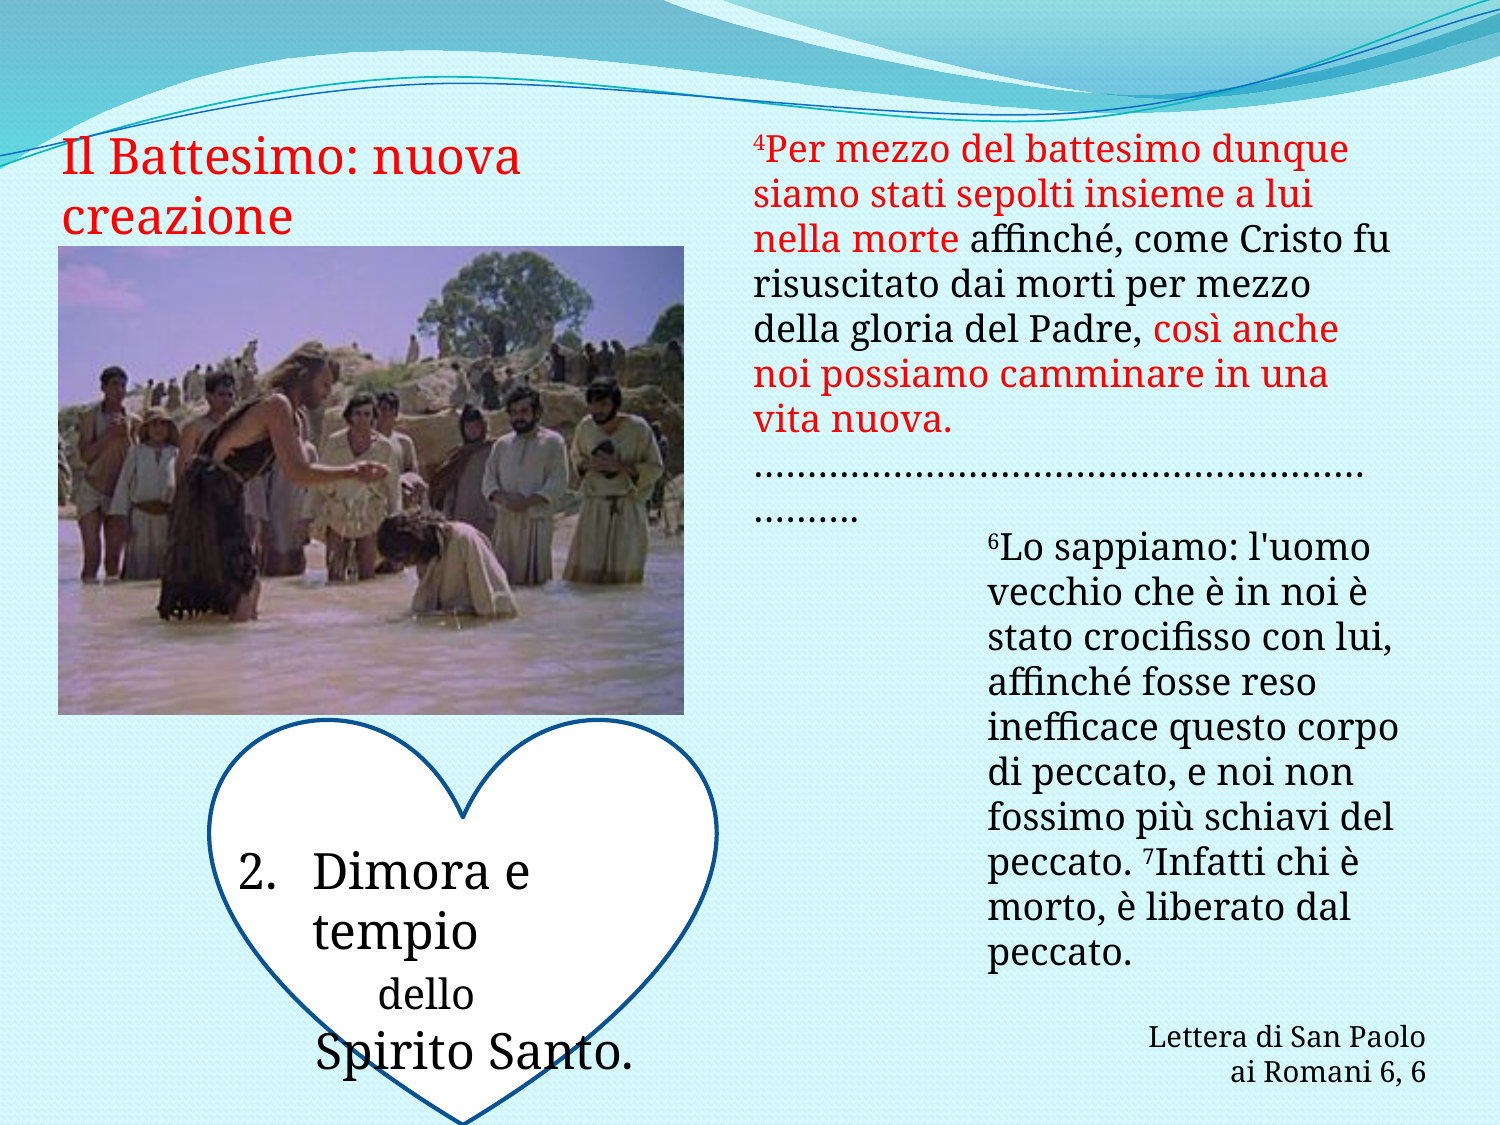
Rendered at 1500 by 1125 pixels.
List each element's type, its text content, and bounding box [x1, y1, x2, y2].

text_box Dimora e tempio dello Spirito Santo. [222, 831, 715, 1125]
picture [58, 245, 684, 716]
text_box 4Per mezzo del battesimo dunque siamo stati sepolti insieme a lui nella morte affinché, come Cristo fu risuscitato dai morti per mezzo della gloria del Padre, così anche noi possiamo camminare in una vita nuova. …………………………………………………………. [738, 117, 1407, 582]
text_box 6Lo sappiamo: l'uomo vecchio che è in noi è stato crocifisso con lui, affinché fosse reso inefficace questo corpo di peccato, e noi non fossimo più schiavi del peccato. 7Infatti chi è morto, è liberato dal peccato. Lettera di San Paolo ai Romani 6, 6 [972, 515, 1442, 1096]
text_box Il Battesimo: nuova creazione [46, 117, 715, 252]
text_box [207, 728, 719, 900]
